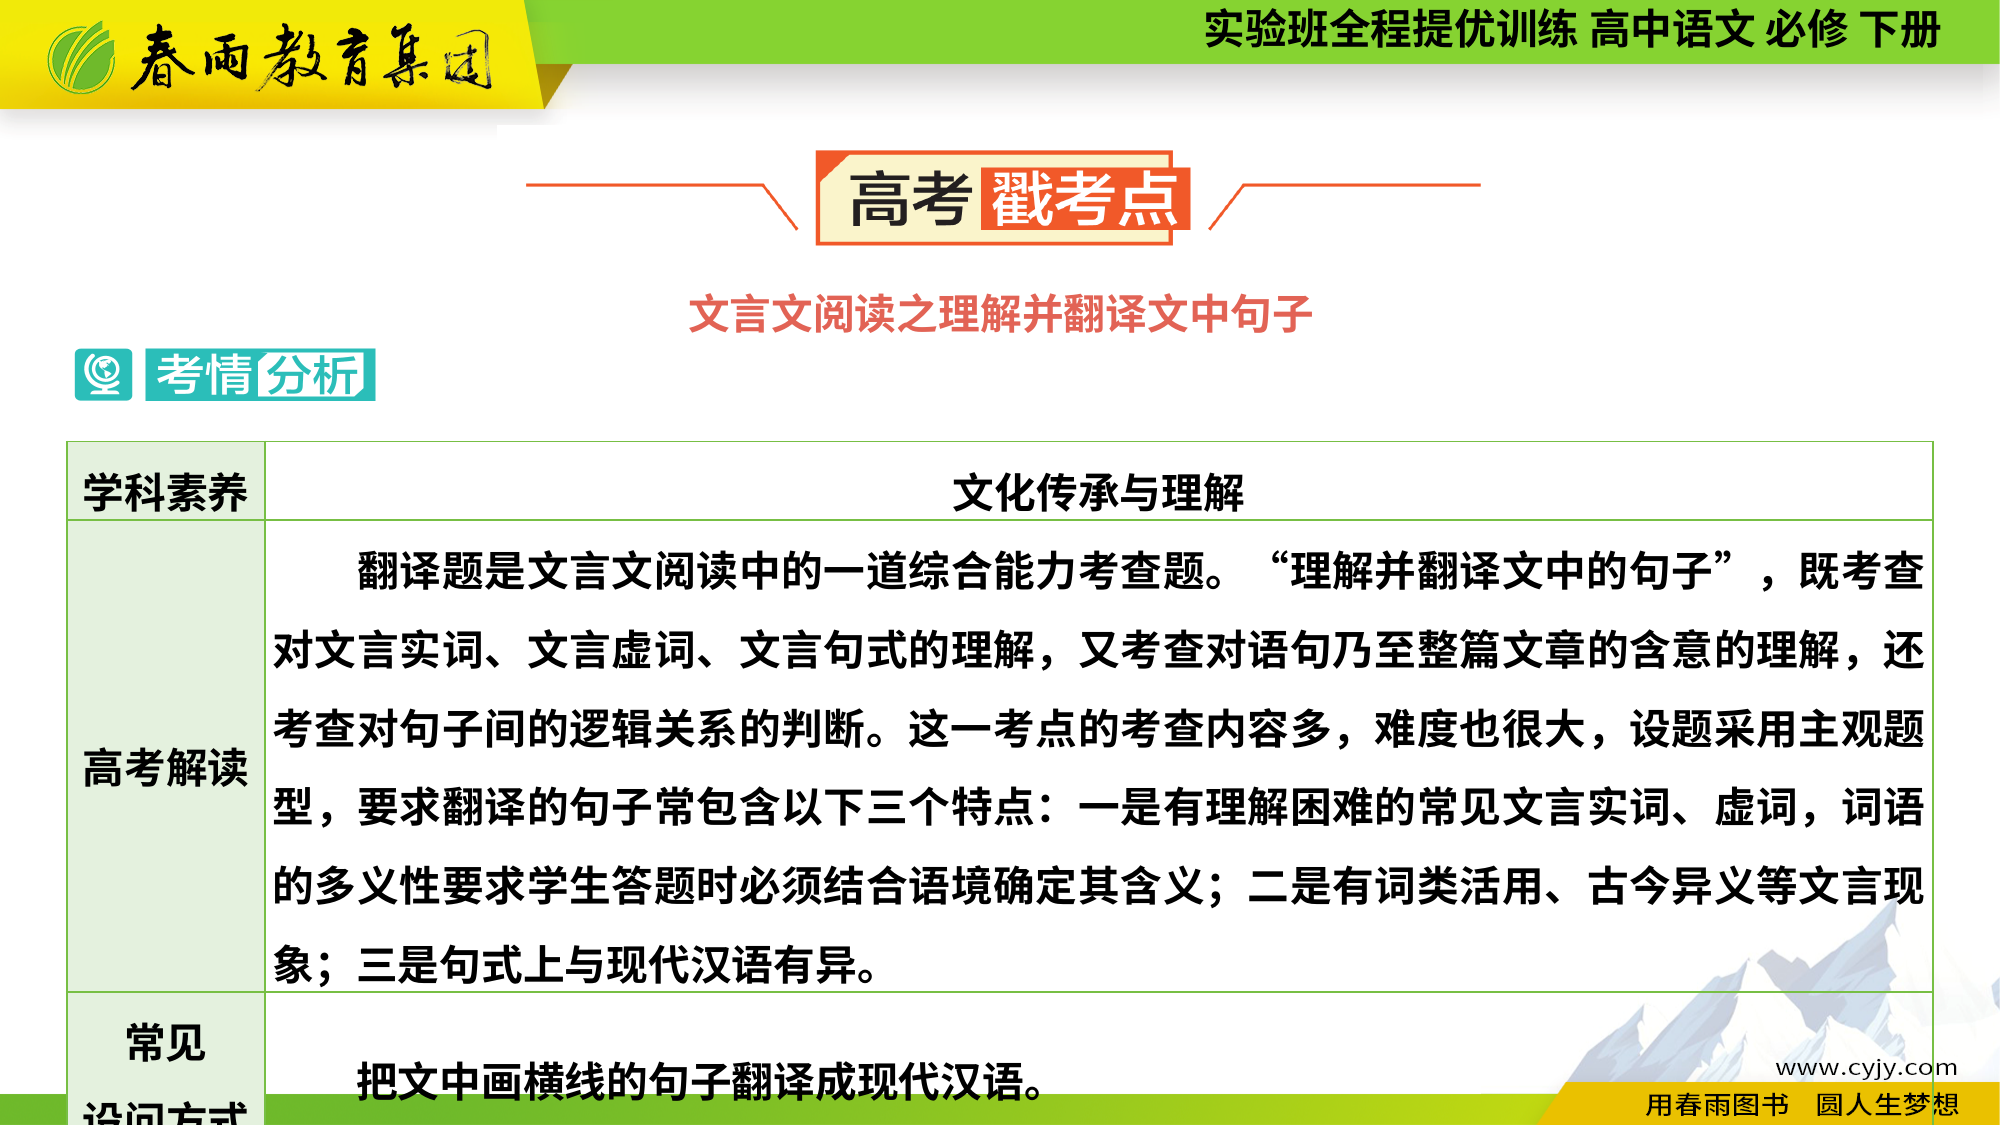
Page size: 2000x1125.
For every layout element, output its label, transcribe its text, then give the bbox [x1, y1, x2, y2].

table_cell 翻译题是文言文阅读中的一道综合能力考查题。“理解并翻译文中的句子”，既考查对文言实词、文言虚词、文言句式的理解，又考查对语句乃至整篇文章的含意的理解，还考查对句子间的逻辑关系的判断。这一考点的考查内容多，难度也很大，设题采用主观题型，要求翻译的句子常包含以下三个特点：一是有理解困难的常见文言实词、虚词，词语的多义性要求学生答题时必须结合语境确定其含义；二是有词类活用、古今异义等文言现象；三是句式上与现代汉语有异。 [266, 521, 1932, 991]
table_header 学科素养 [68, 442, 264, 519]
table_header 文化传承与理解 [266, 442, 1932, 519]
table_cell 把文中画横线的句子翻译成现代汉语。 [266, 993, 1932, 1125]
table_cell 常见 设问方式 [68, 993, 264, 1125]
table_cell 高考解读 [68, 521, 264, 991]
list 文言文阅读之理解并翻译文中句子 [59, 255, 1944, 337]
picture [0, 0, 2000, 1125]
